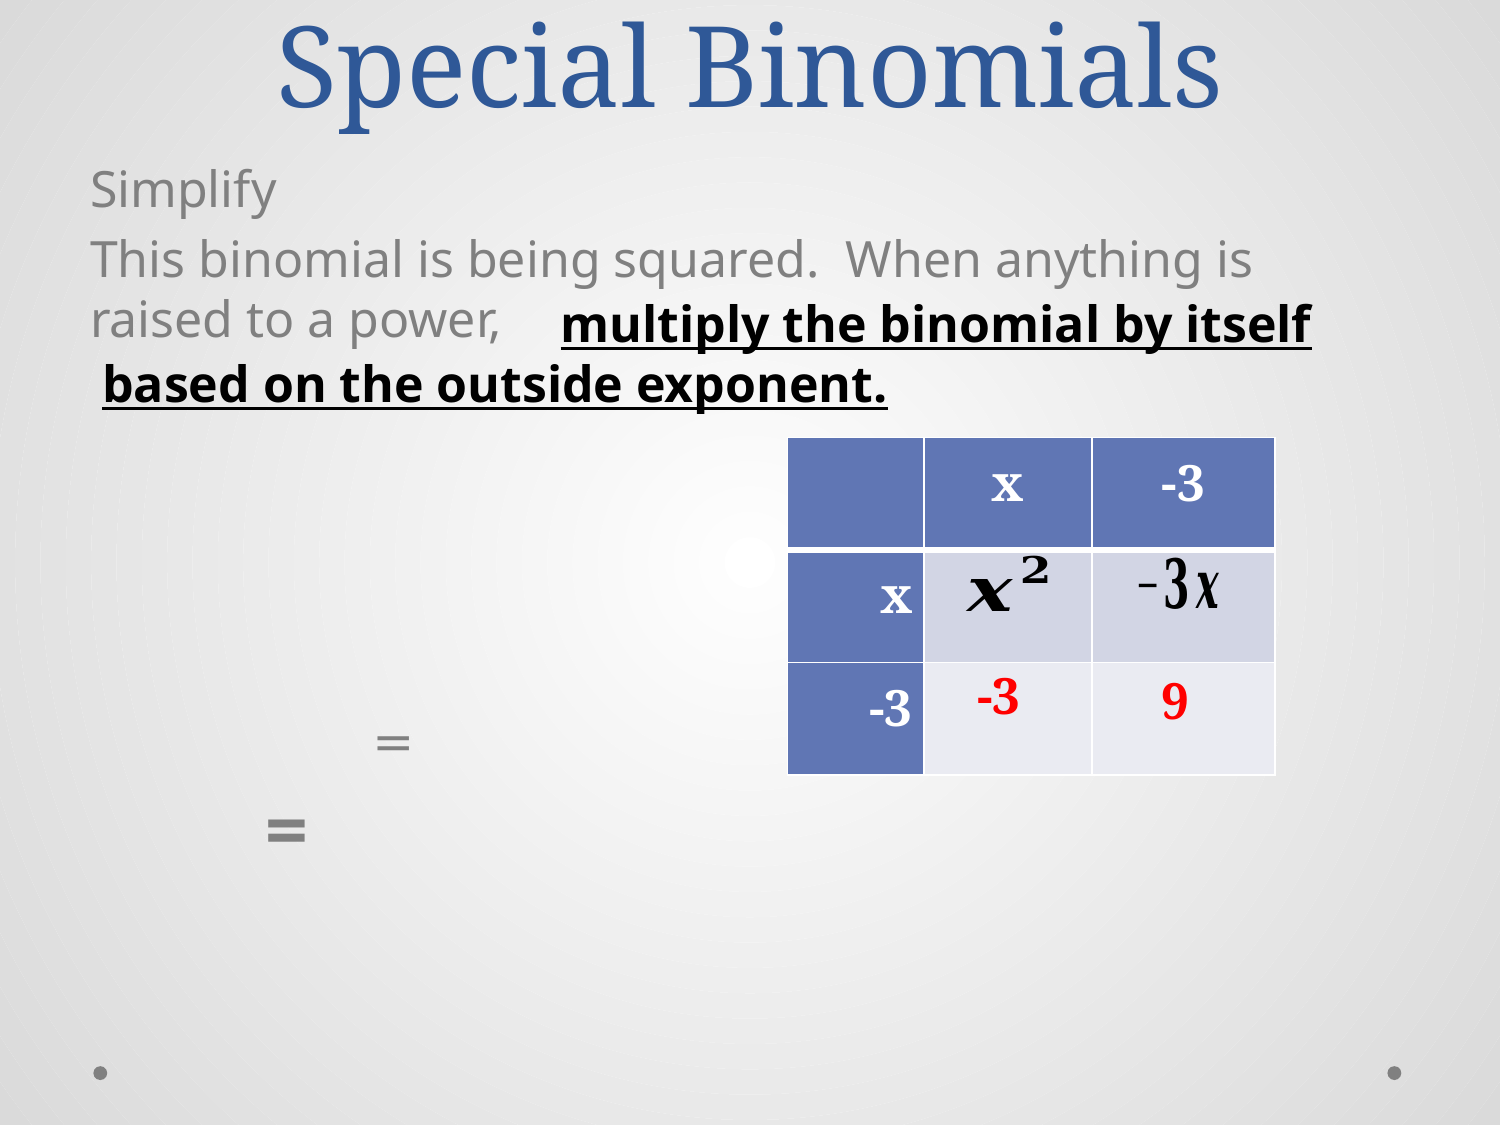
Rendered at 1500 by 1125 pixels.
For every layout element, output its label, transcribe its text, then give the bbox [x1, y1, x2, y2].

text_box 9 [1147, 661, 1275, 737]
table_header [788, 438, 923, 547]
table_cell [925, 663, 1091, 774]
table_cell [1093, 553, 1274, 662]
table_cell [1093, 663, 1274, 774]
table_cell [925, 553, 1091, 662]
table_header x [925, 438, 1091, 547]
table_cell x [788, 553, 923, 662]
title Special Binomials [75, 0, 1425, 138]
table_cell -3 [788, 663, 923, 774]
text_box multiply the binomial by itself based on the outside exponent. [87, 285, 1388, 421]
table_header -3 [1093, 438, 1274, 547]
